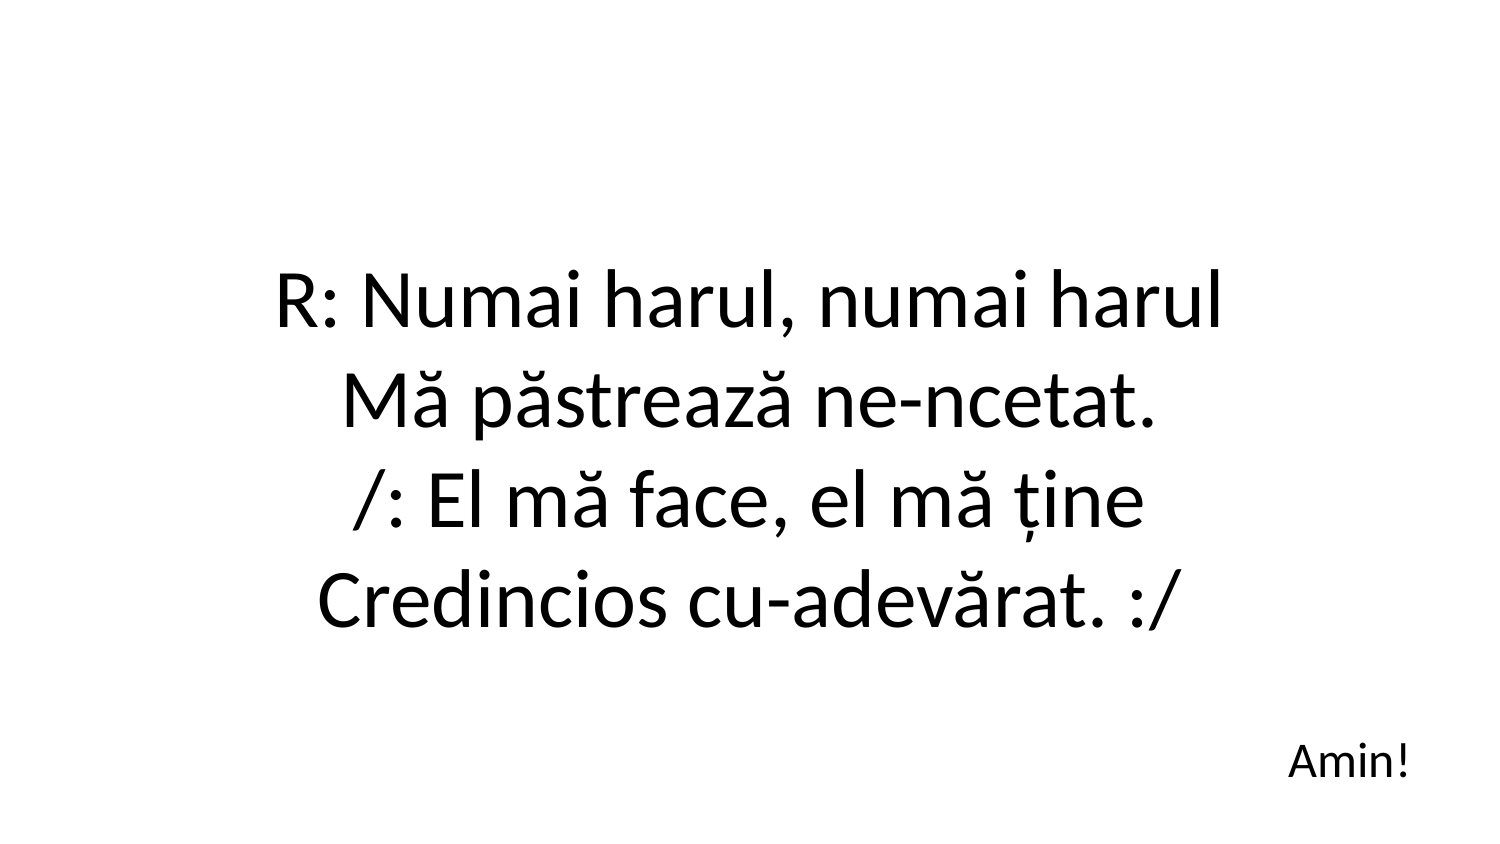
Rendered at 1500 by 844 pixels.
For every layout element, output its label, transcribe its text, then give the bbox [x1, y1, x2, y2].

text_box R: Numai harul, numai harul Mă păstrează ne-ncetat. /: El mă face, el mă ține Credincios cu-adevărat. :/ [259, 192, 1240, 652]
text_box Amin! [1273, 674, 1427, 795]
